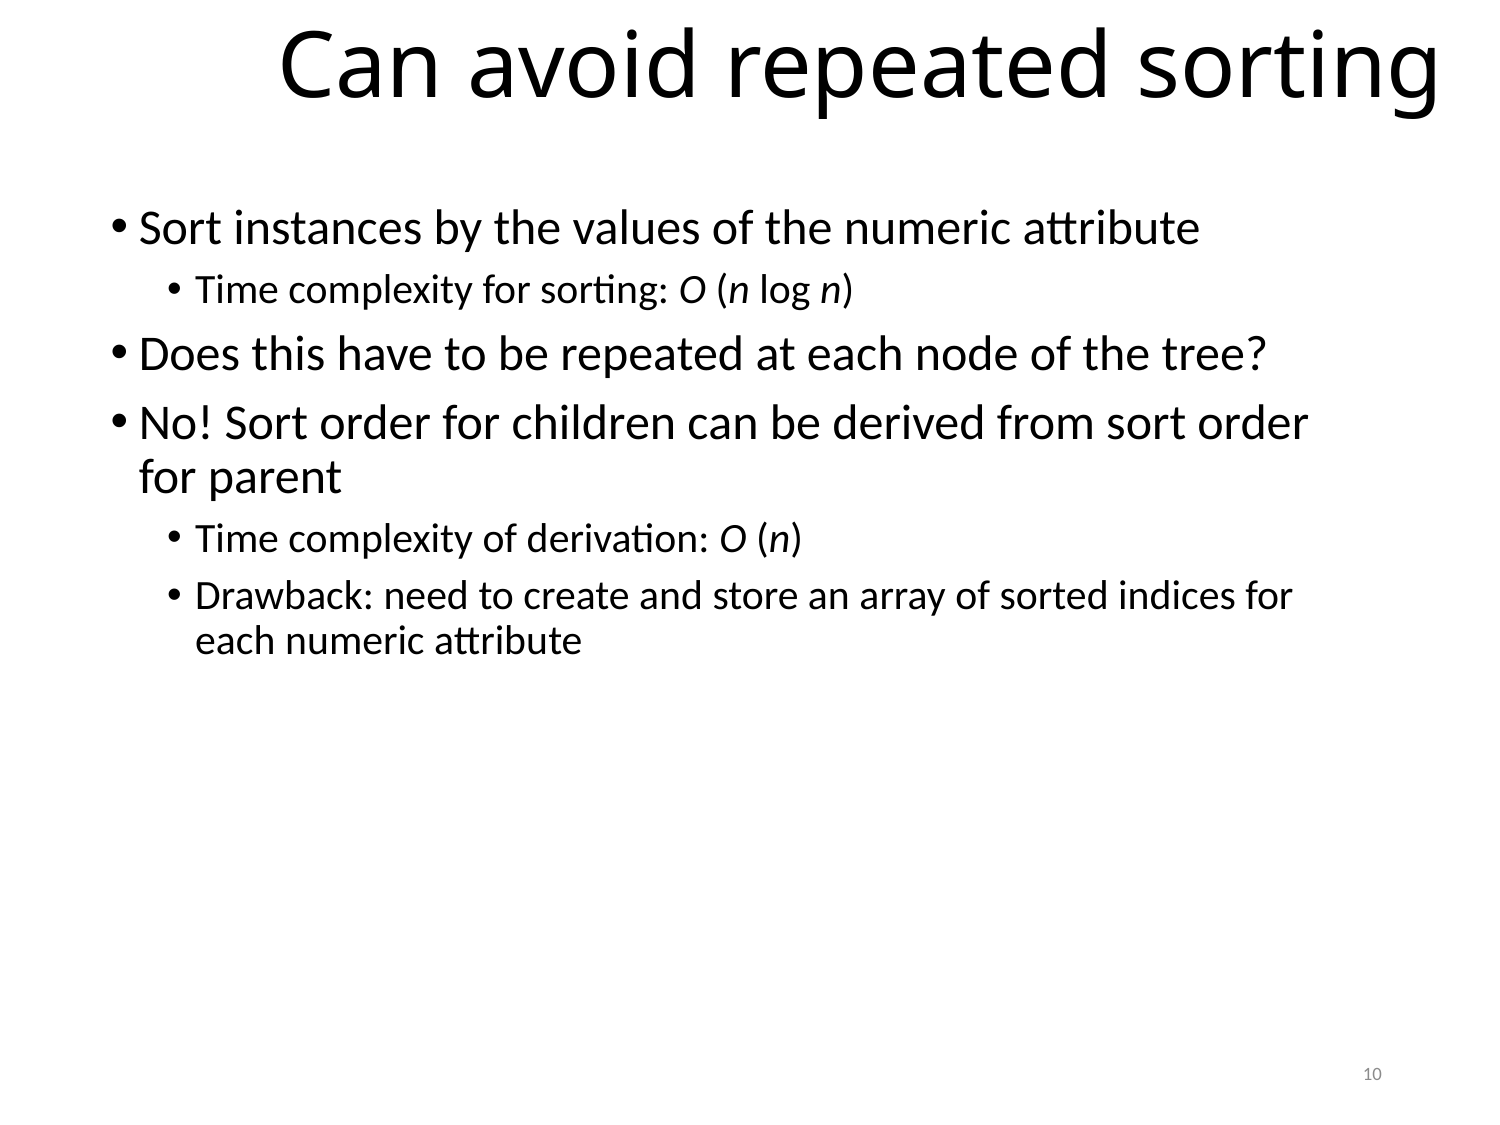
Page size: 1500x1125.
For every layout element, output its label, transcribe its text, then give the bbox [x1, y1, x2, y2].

slide_number 10 [1059, 1042, 1397, 1103]
title Can avoid repeated sorting [262, 0, 1500, 148]
list Sort instances by the values of the numeric attribute Time complexity for sorting: O (n log n) Does this have to be repeated at each node of the tree? No! Sort order for children can be derived from sort order for parent Time complexity of derivation: O (n) Drawback: need to create and store an array of sorted indices for each numeric attribute [95, 194, 1354, 847]
